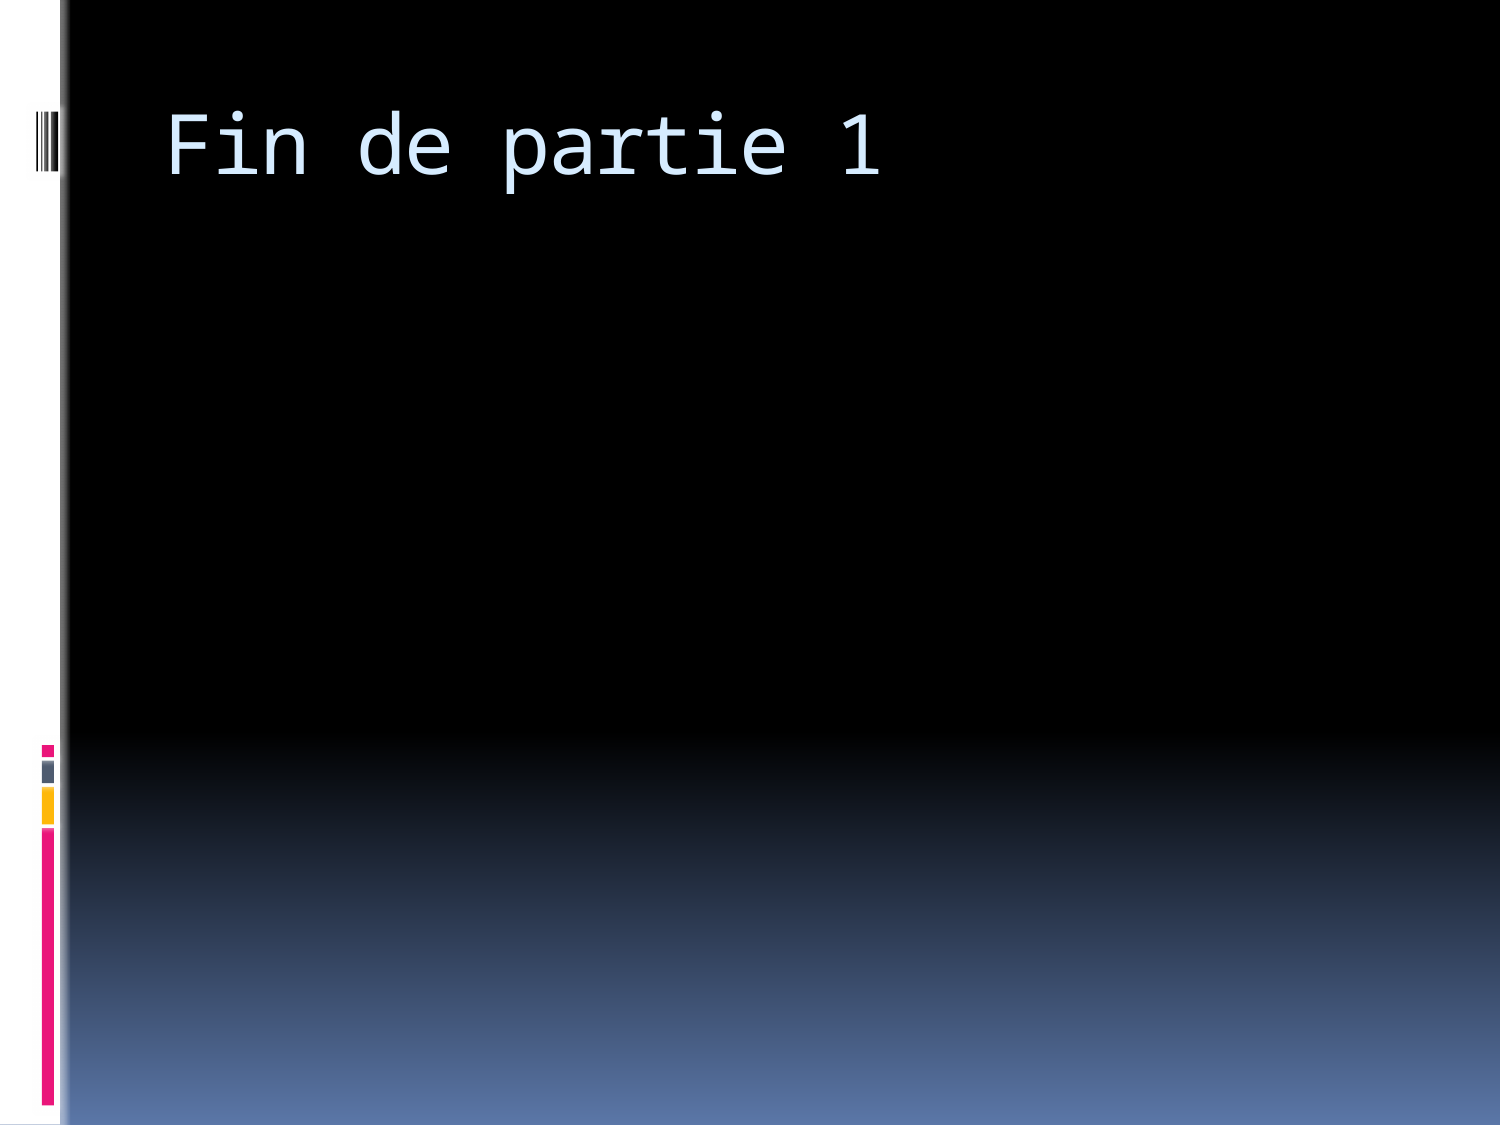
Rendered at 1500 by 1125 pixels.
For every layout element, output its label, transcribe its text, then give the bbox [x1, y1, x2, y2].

title Fin de partie 1 [150, 83, 1425, 234]
